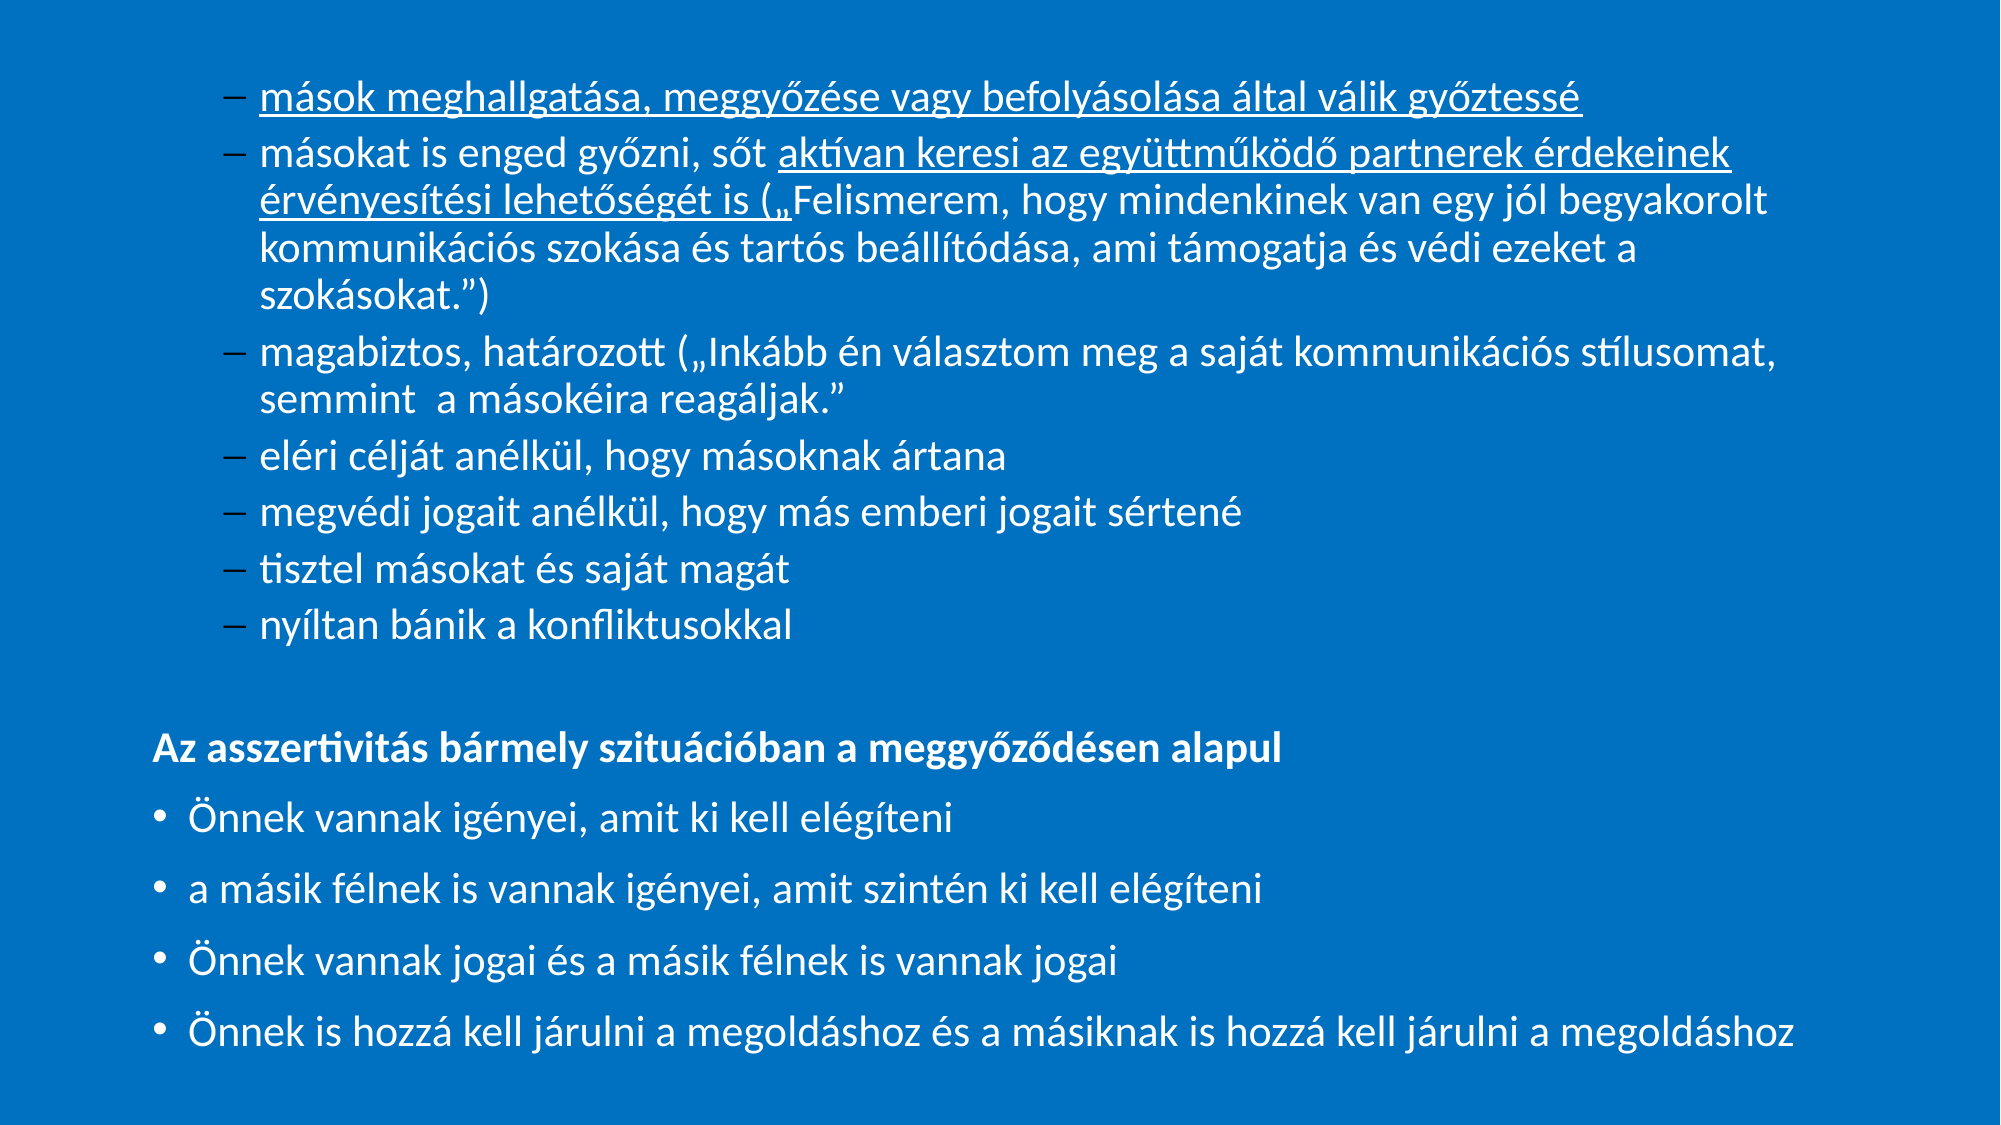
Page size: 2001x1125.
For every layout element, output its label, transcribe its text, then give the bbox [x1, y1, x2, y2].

list mások meghallgatása, meggyőzése vagy befolyásolása által válik győztessé másokat is enged győzni, sőt aktívan keresi az együttműködő partnerek érdekeinek érvényesítési lehetőségét is („Felismerem, hogy mindenkinek van egy jól begyakorolt kommunikációs szokása és tartós beállítódása, ami támogatja és védi ezeket a szokásokat.”) magabiztos, határozott („Inkább én választom meg a saját kommunikációs stílusomat, semmint a másokéira reagáljak.” eléri célját anélkül, hogy másoknak ártana megvédi jogait anélkül, hogy más emberi jogait sértené tisztel másokat és saját magát nyíltan bánik a konfliktusokkal Az asszertivitás bármely szituációban a meggyőződésen alapul Önnek vannak igényei, amit ki kell elégíteni a másik félnek is vannak igényei, amit szintén ki kell elégíteni Önnek vannak jogai és a másik félnek is vannak jogai Önnek is hozzá kell járulni a megoldáshoz és a másiknak is hozzá kell járulni a megoldáshoz [137, 59, 1863, 1082]
